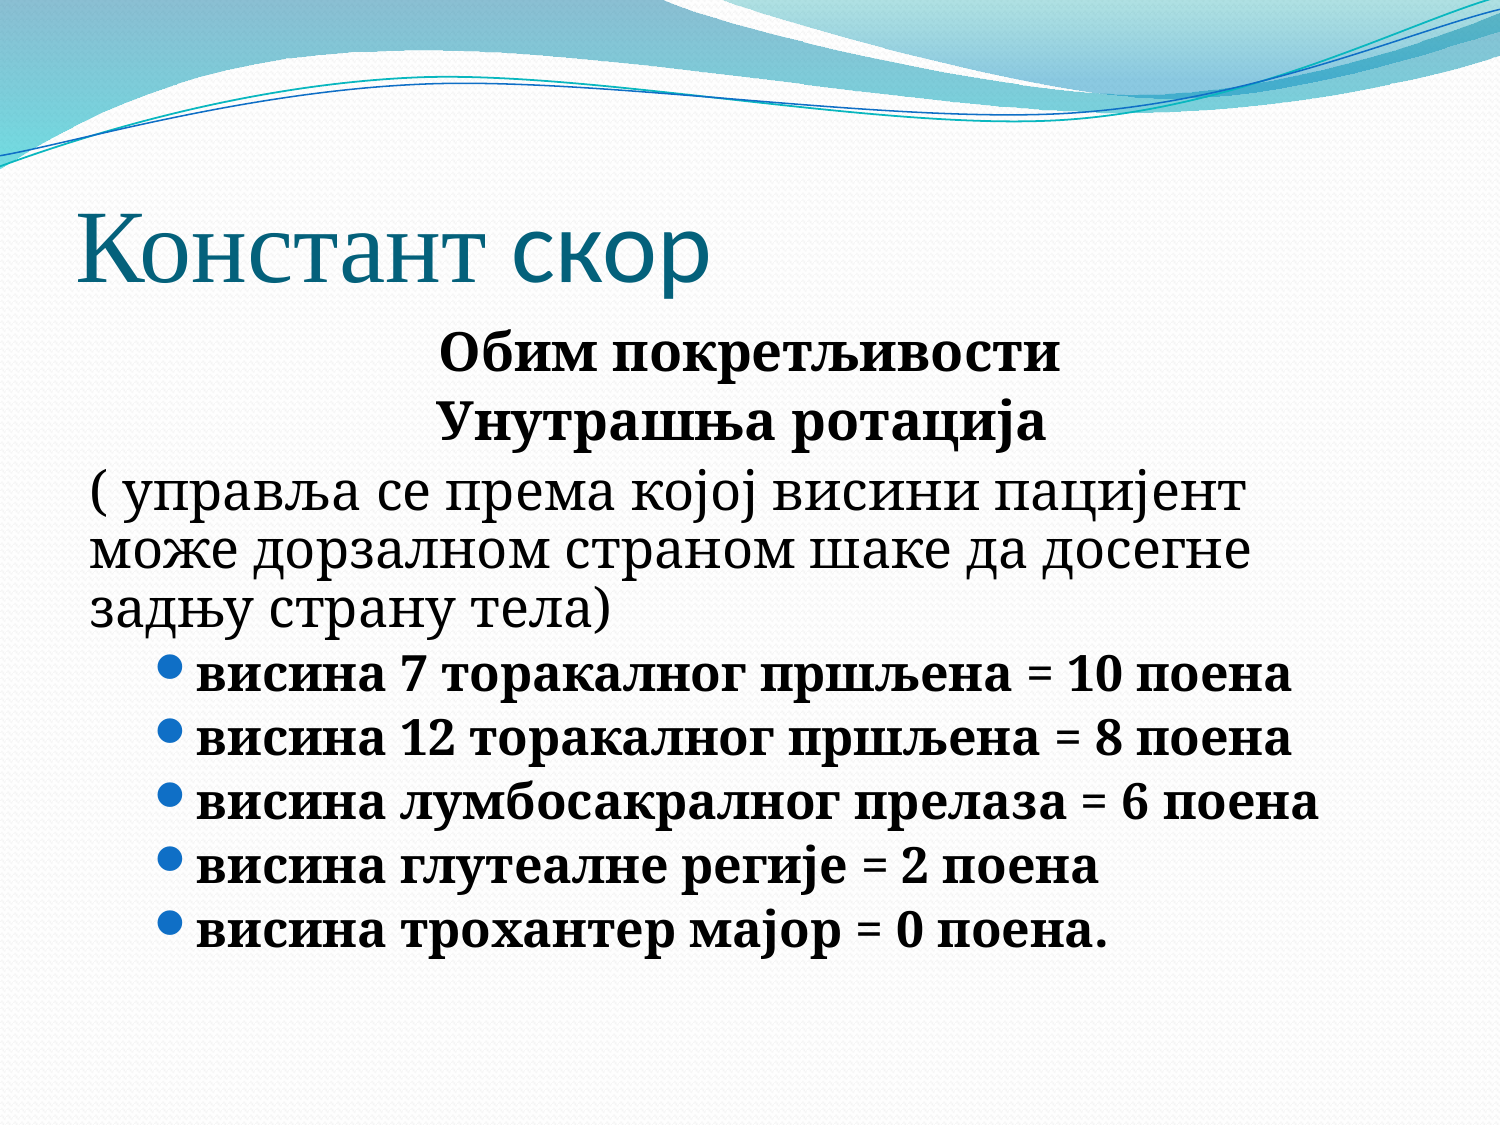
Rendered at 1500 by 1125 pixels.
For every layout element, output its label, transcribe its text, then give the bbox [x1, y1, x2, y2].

title Констант скор [75, 115, 1425, 303]
list Обим покретљивости Унутрашња ротација ( управља се према којој висини пацијент може дорзалном страном шаке да досегне задњу страну тела) висина 7 торакалног пршљена = 10 поена висина 12 торакалног пршљена = 8 поена висина лумбосакралног прелаза = 6 поена висина глутеалне регије = 2 поена висина трохантер мајор = 0 поена. [75, 317, 1425, 1038]
